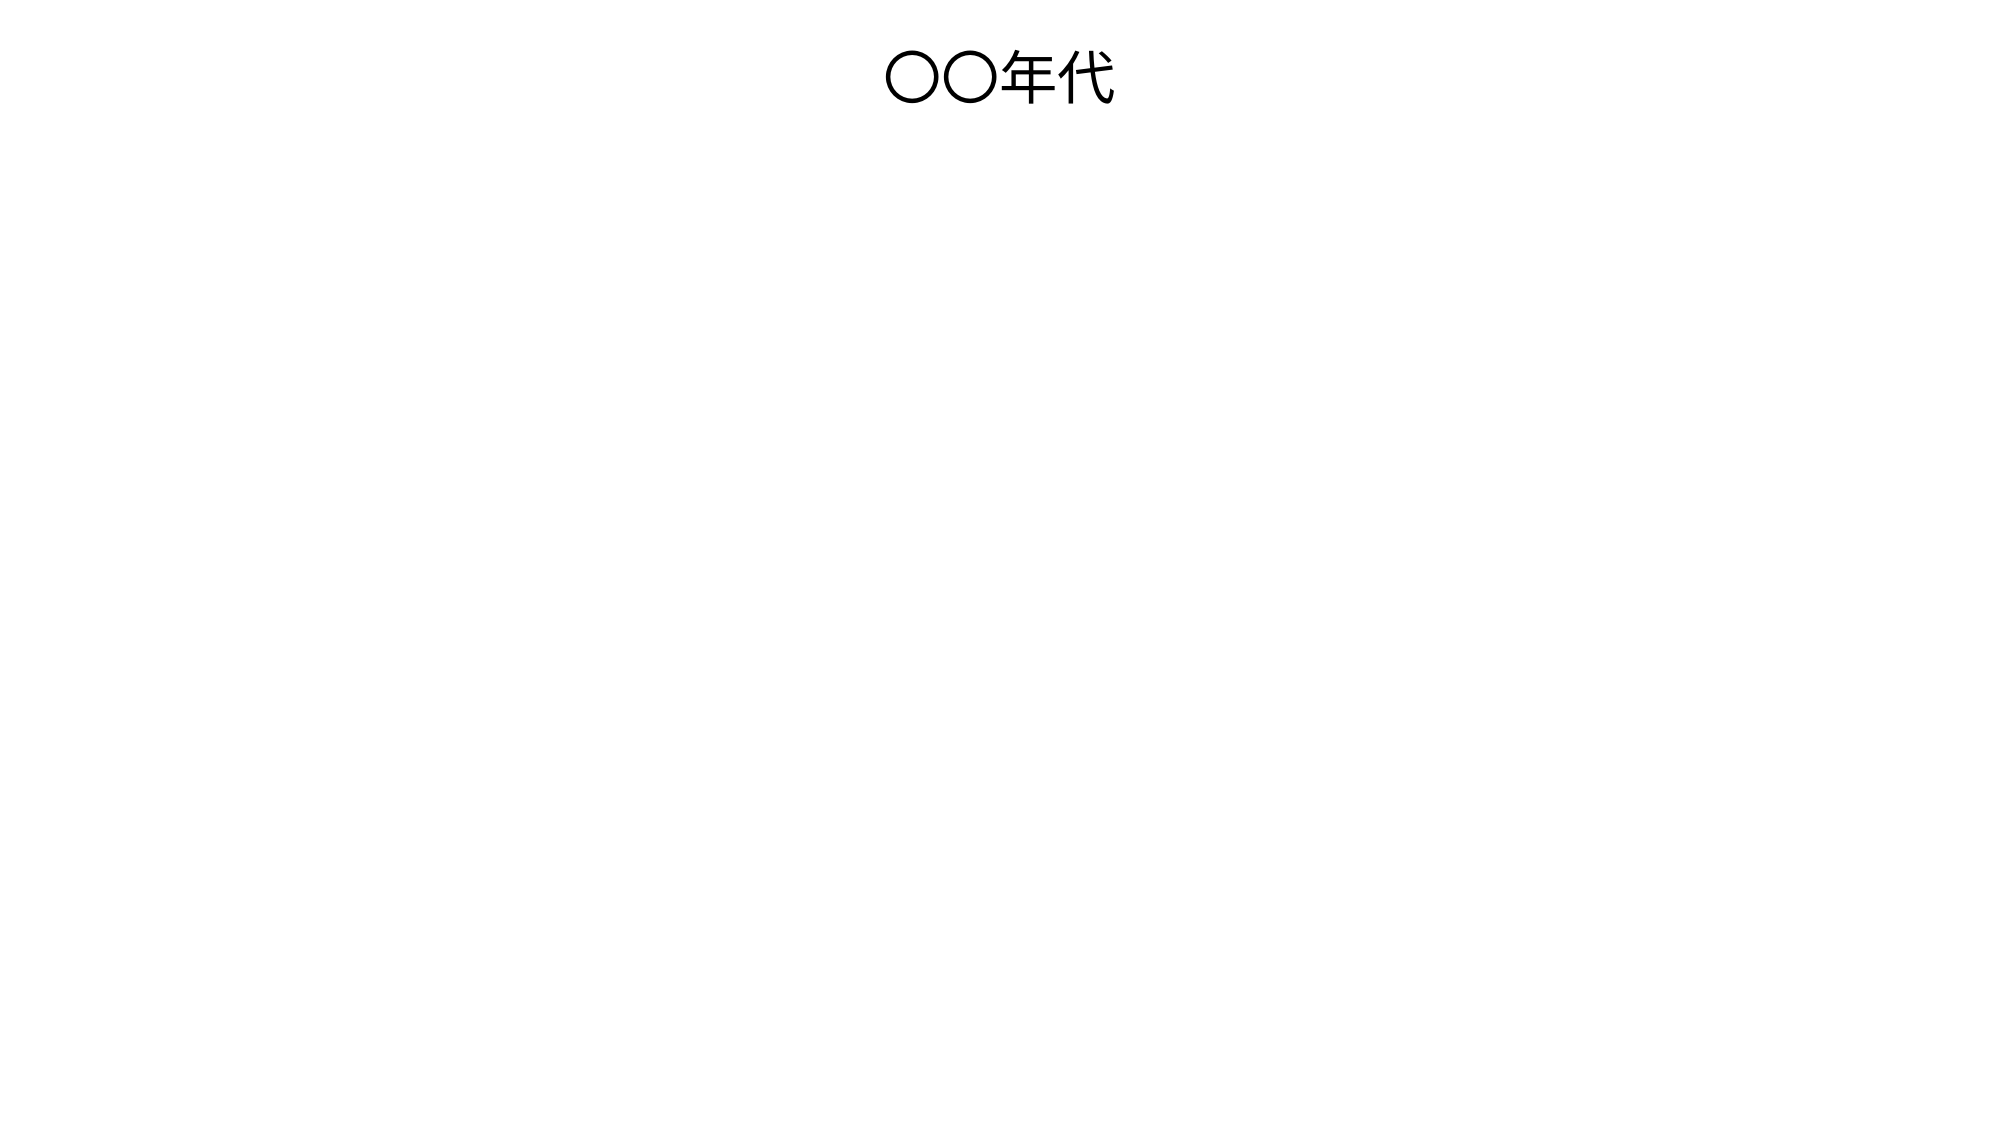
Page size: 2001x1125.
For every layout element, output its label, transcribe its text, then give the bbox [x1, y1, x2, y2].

text_box 〇〇年代 [868, 33, 1132, 119]
